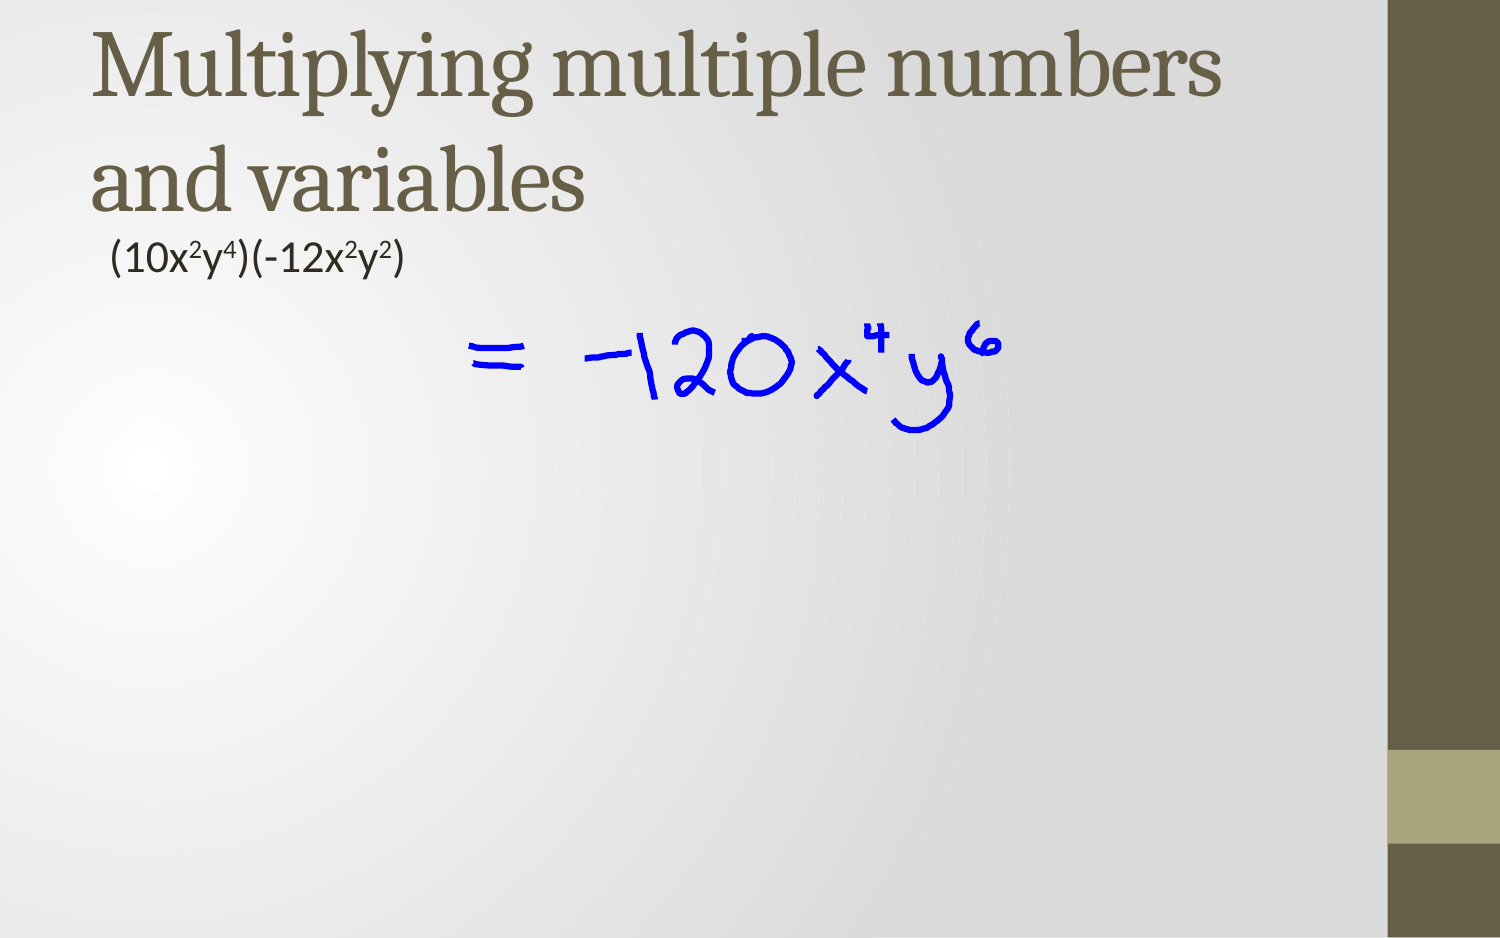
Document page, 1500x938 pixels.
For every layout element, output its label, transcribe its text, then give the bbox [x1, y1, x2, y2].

list (10x2y4)(-12x2y2) [75, 218, 1325, 875]
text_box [468, 322, 999, 431]
title Multiplying multiple numbers and variables [75, 37, 1325, 194]
